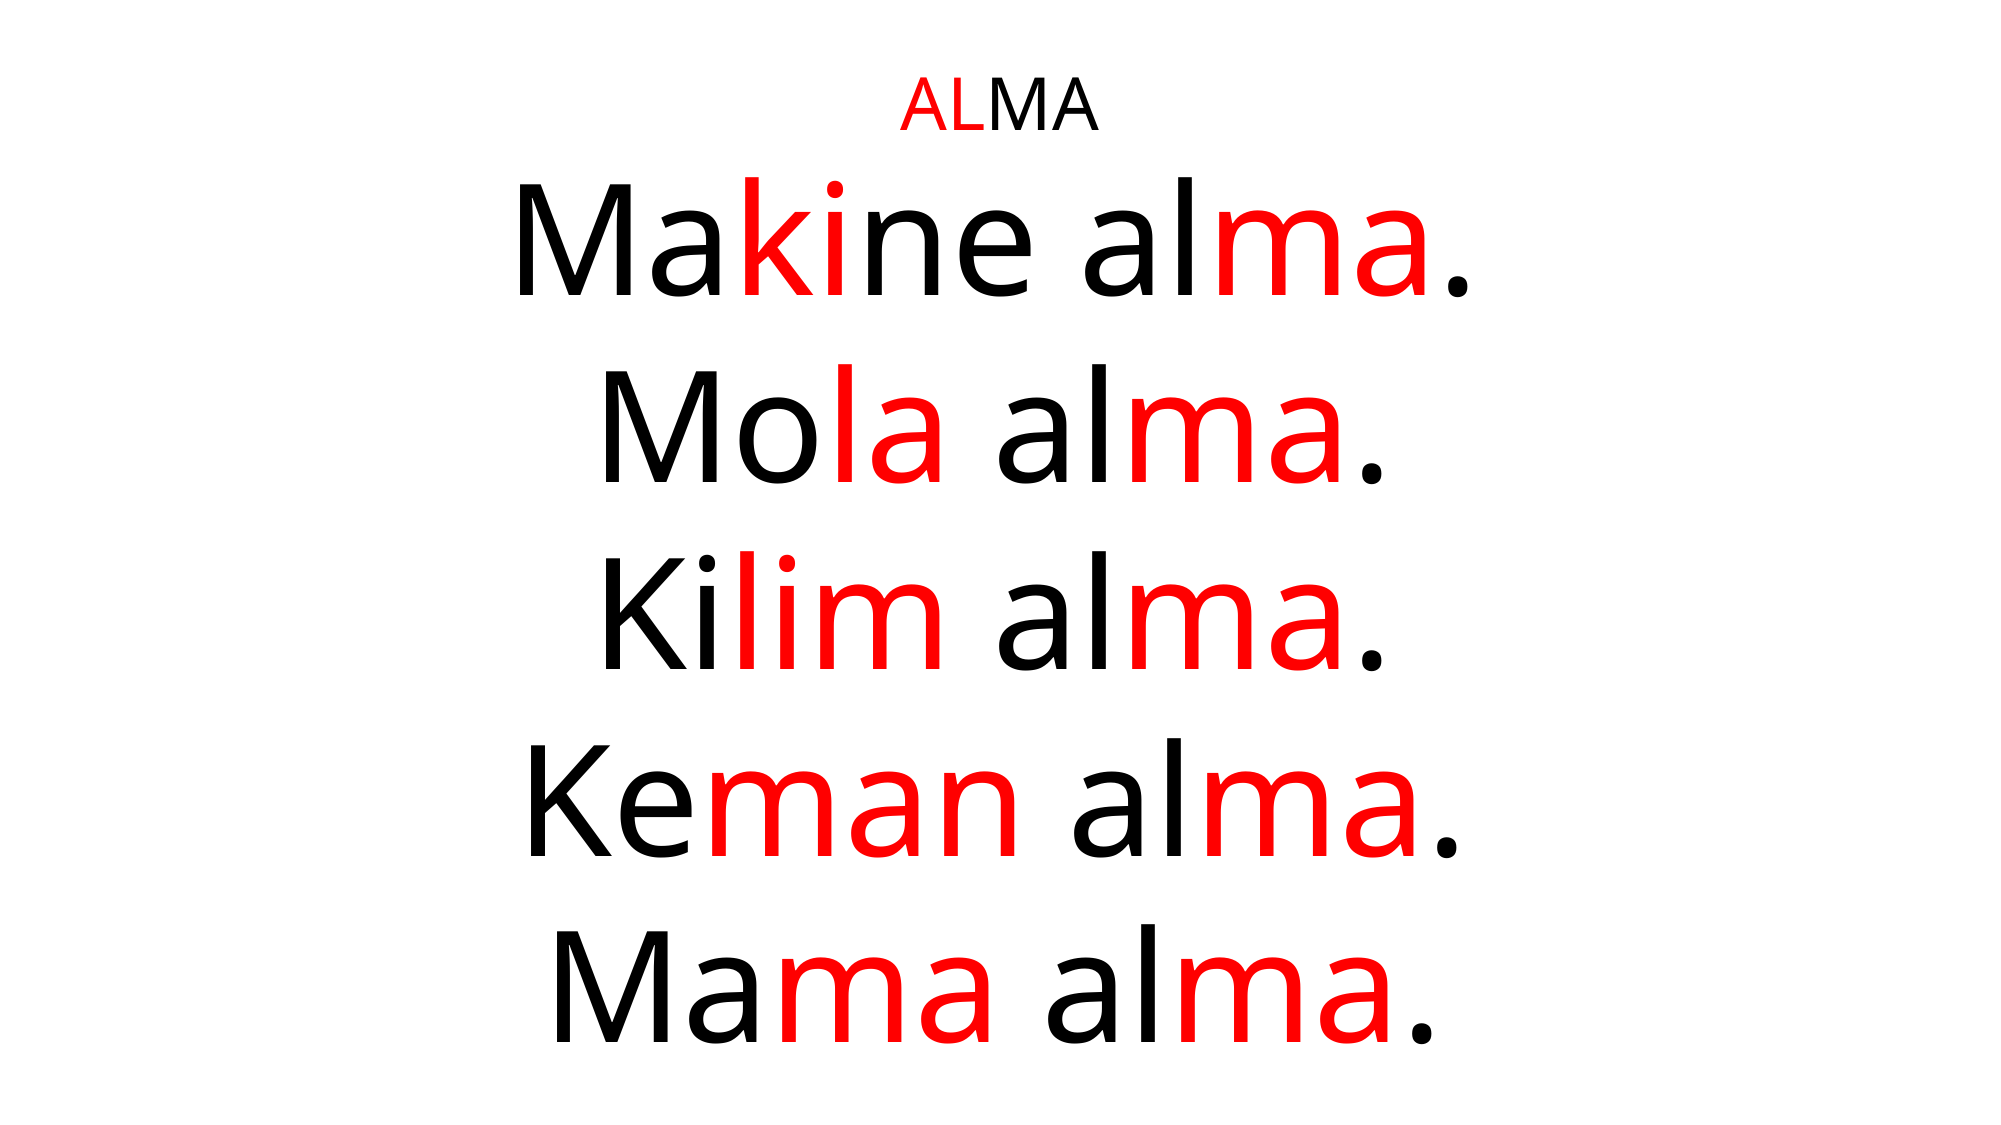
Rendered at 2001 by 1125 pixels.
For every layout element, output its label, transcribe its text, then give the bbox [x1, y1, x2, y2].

title ALMA [137, 59, 1863, 154]
list Makine alma. Mola alma. Kilim alma. Keman alma. Mama alma. [32, 154, 1953, 1087]
